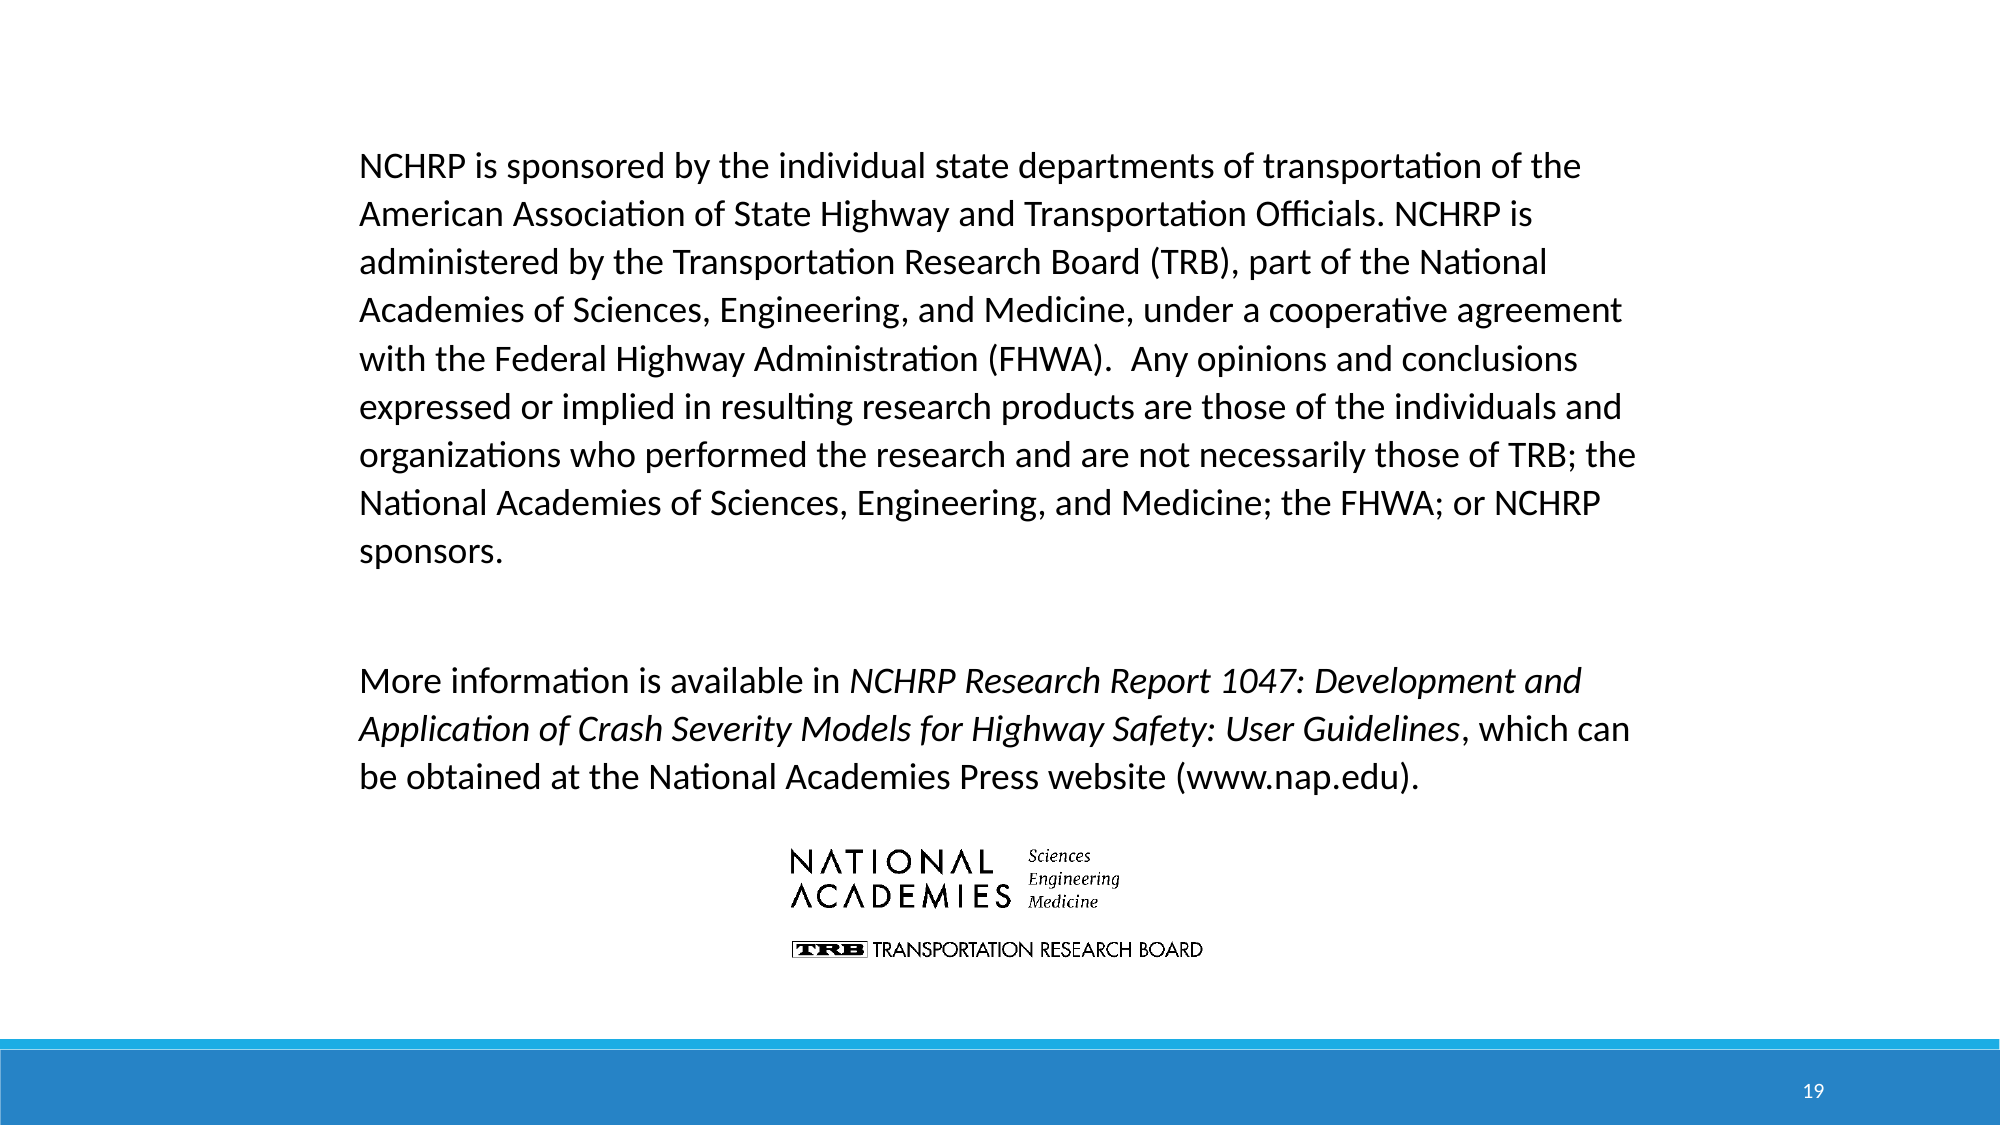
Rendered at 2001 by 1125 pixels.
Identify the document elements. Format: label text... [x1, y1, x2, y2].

picture [722, 761, 1325, 1089]
text_box NCHRP is sponsored by the individual state departments of transportation of the American Association of State Highway and Transportation Officials. NCHRP is administered by the Transportation Research Board (TRB), part of the National Academies of Sciences, Engineering, and Medicine, under a cooperative agreement with the Federal Highway Administration (FHWA). Any opinions and conclusions expressed or implied in resulting research products are those of the individuals and organizations who performed the research and are not necessarily those of TRB; the National Academies of Sciences, Engineering, and Medicine; the FHWA; or NCHRP sponsors. More information is available in NCHRP Research Report 1047: Development and Application of Crash Severity Models for Highway Safety: User Guidelines, which can be obtained at the National Academies Press website (www.nap.edu). [269, 130, 1677, 869]
slide_number 19 [1624, 1059, 1840, 1120]
